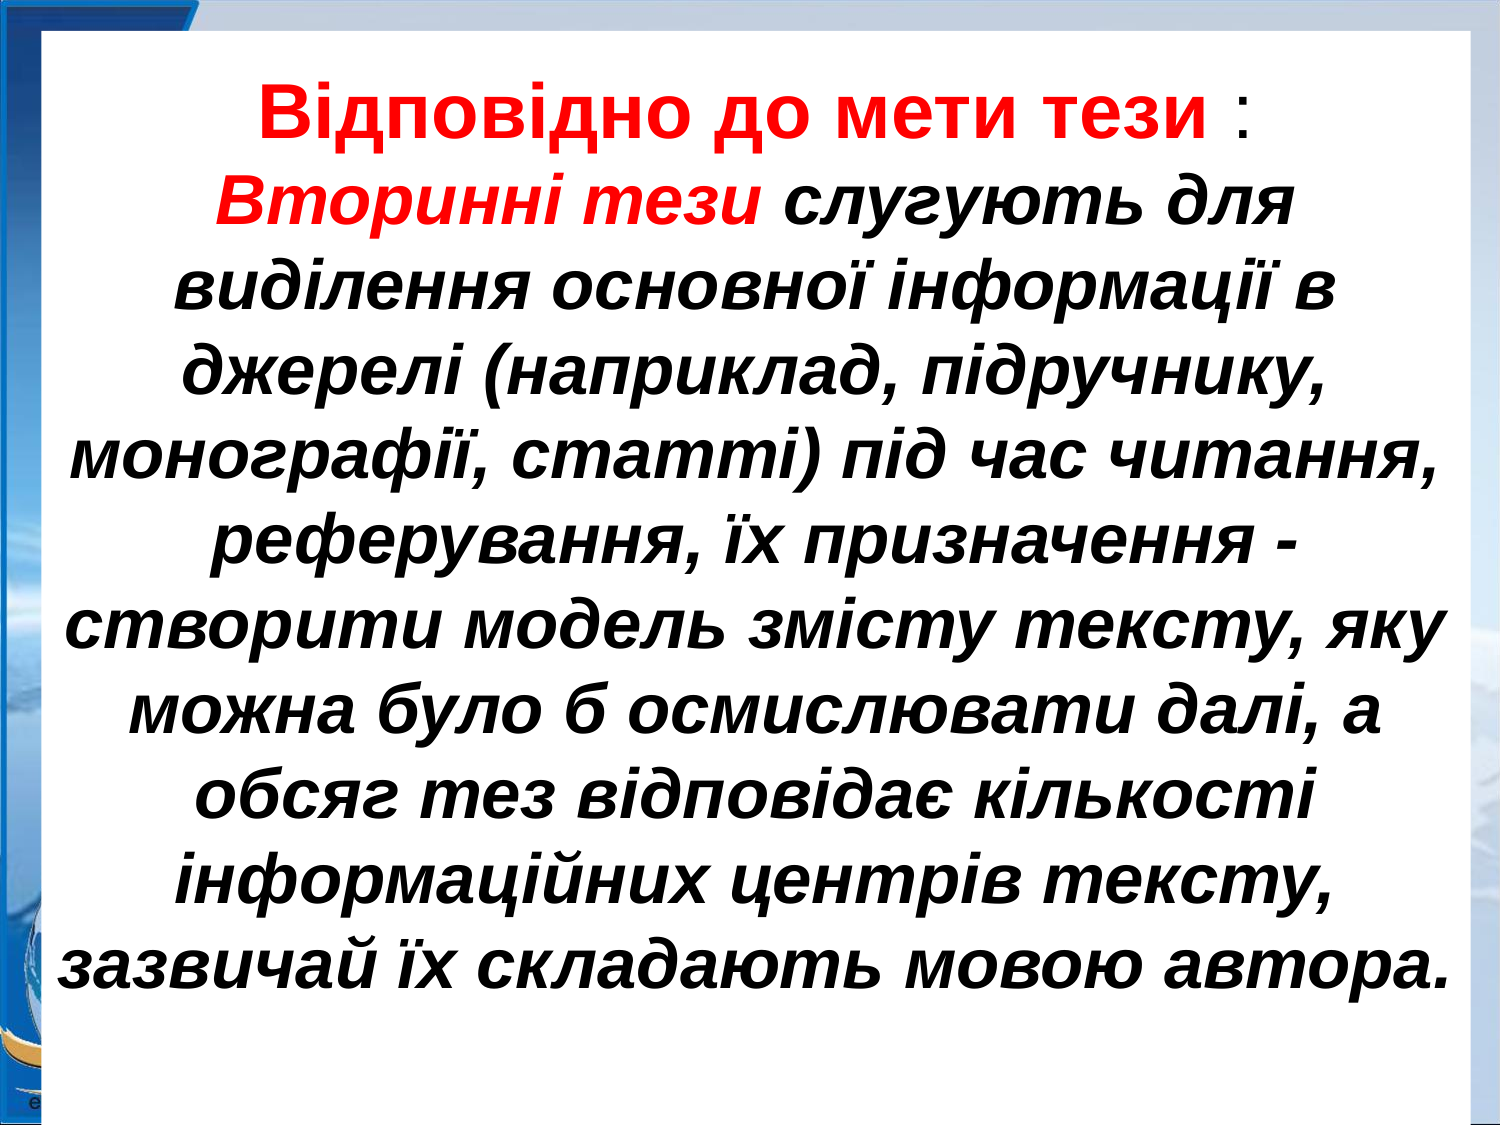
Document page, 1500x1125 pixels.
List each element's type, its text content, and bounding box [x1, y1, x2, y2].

picture [0, 0, 1500, 1125]
title Відповідно до мети тези : Вторинні тези слугують для виділення основної інформації в джерелі (наприклад, підручнику, монографії, статті) під час читання, реферування, їх призначення - створити модель змісту тексту, яку можна було б осмислювати далі, а обсяг тез відповідає кількості інформаційних центрів тексту, зазвичай їх складають мовою автора. [41, 30, 1471, 1125]
